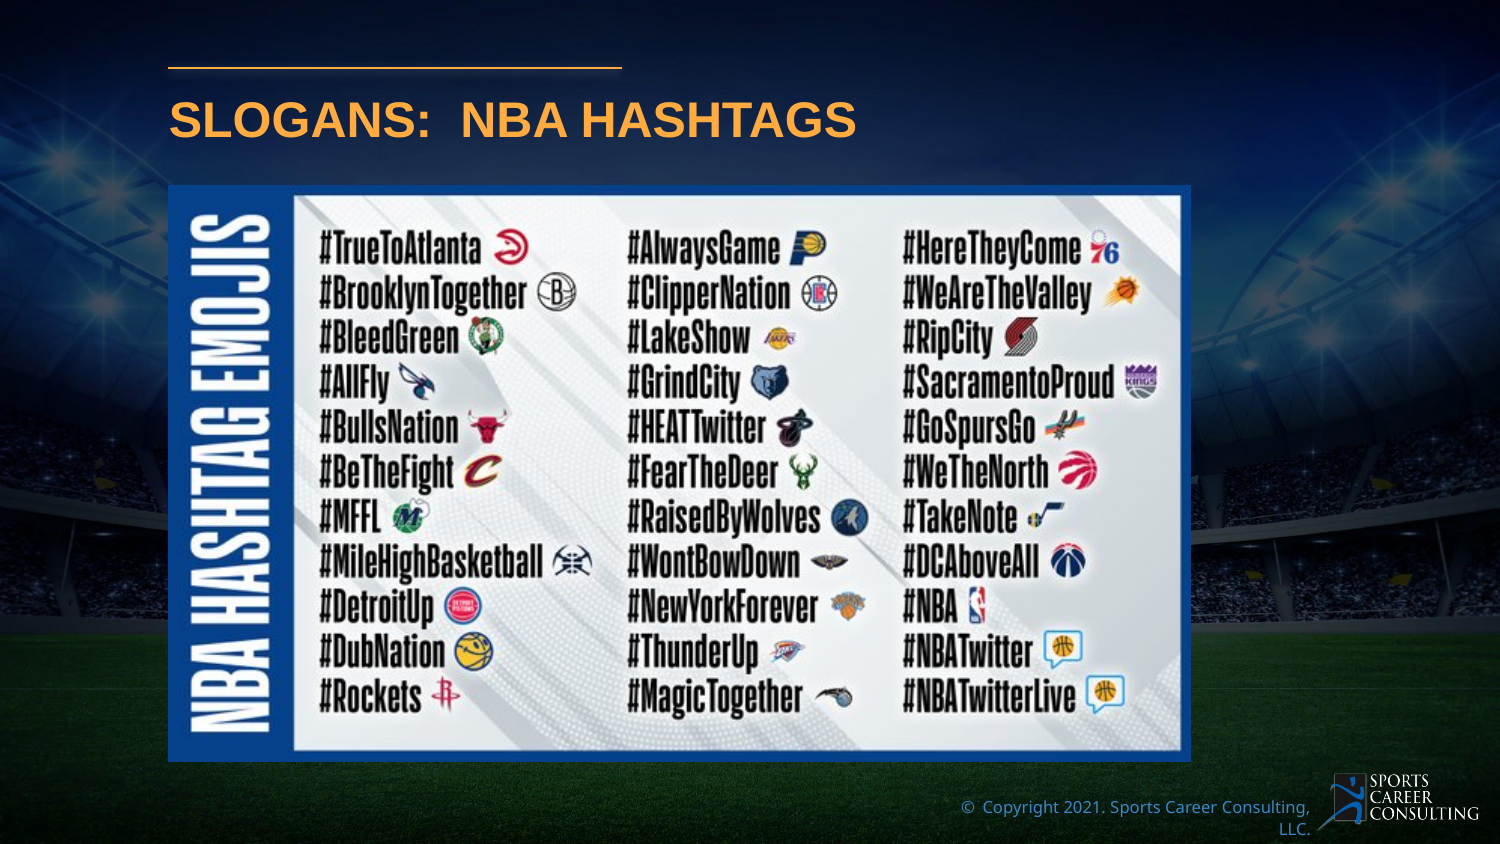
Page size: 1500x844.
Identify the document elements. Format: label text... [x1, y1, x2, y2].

title SLOGANS: NBA HASHTAGS [153, 72, 914, 228]
picture [0, 0, 1500, 844]
text_box © Copyright 2021. Sports Career Consulting, LLC. [914, 769, 1326, 844]
